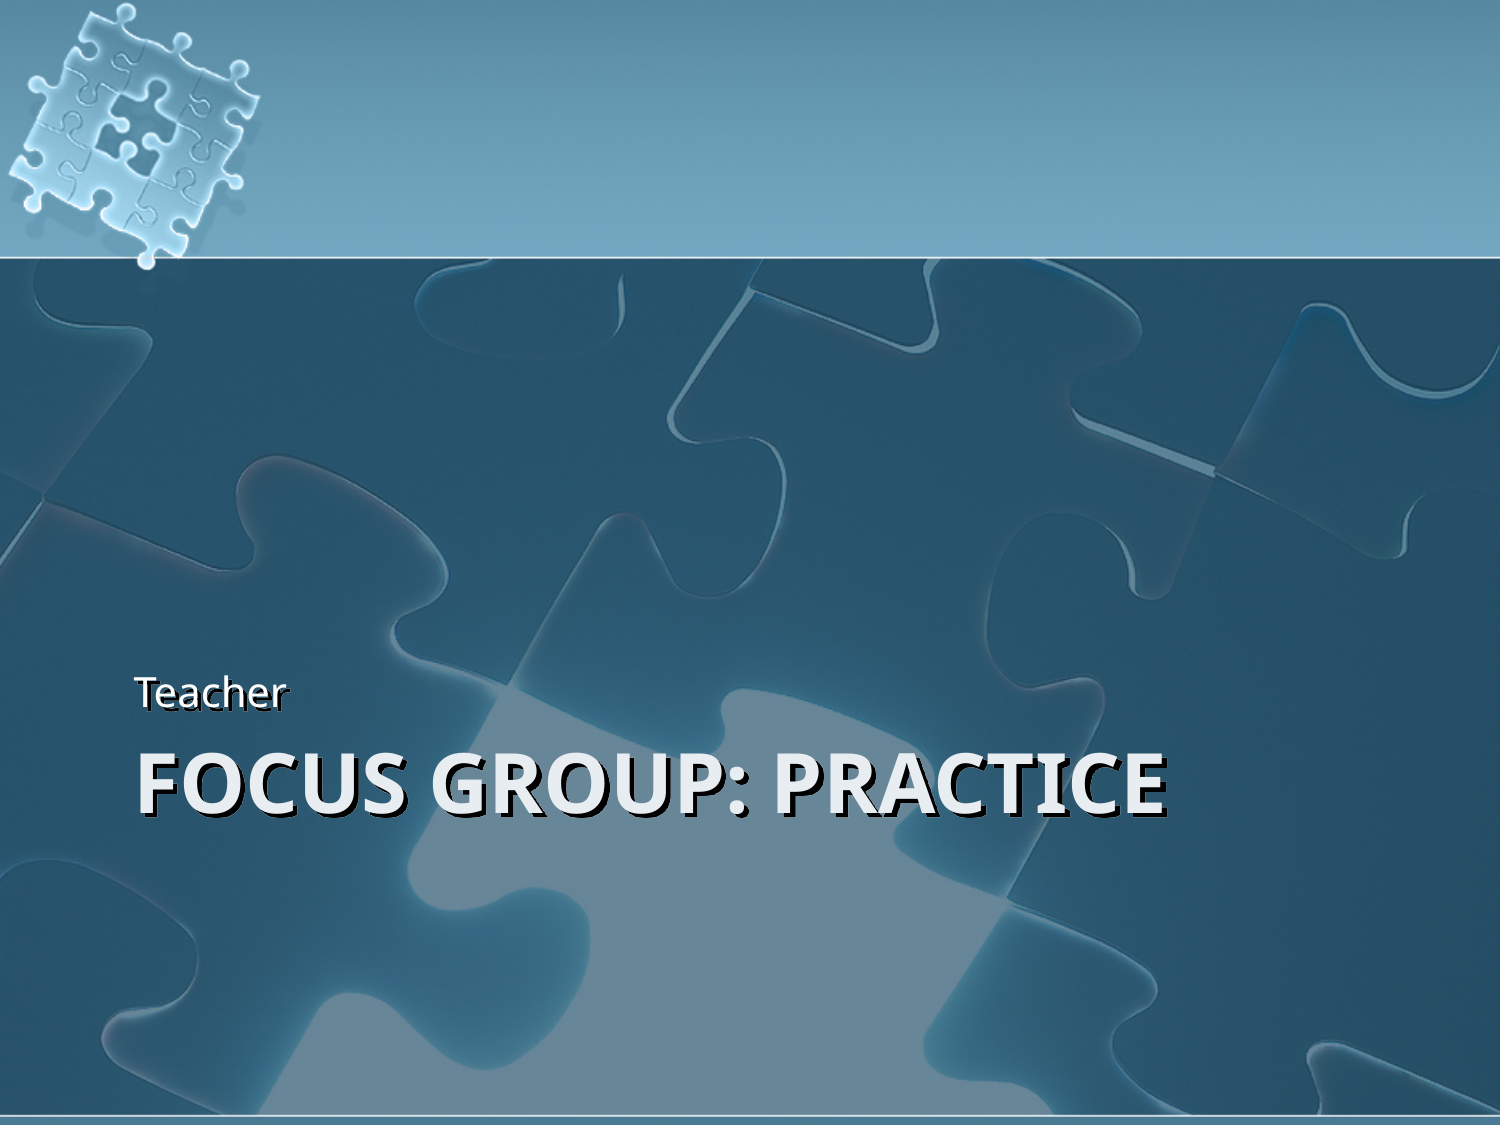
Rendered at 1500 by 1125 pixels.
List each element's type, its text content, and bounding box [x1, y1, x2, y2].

list Teacher [118, 476, 1394, 724]
title Focus group: practice [118, 724, 1394, 947]
picture [0, 0, 1500, 1125]
